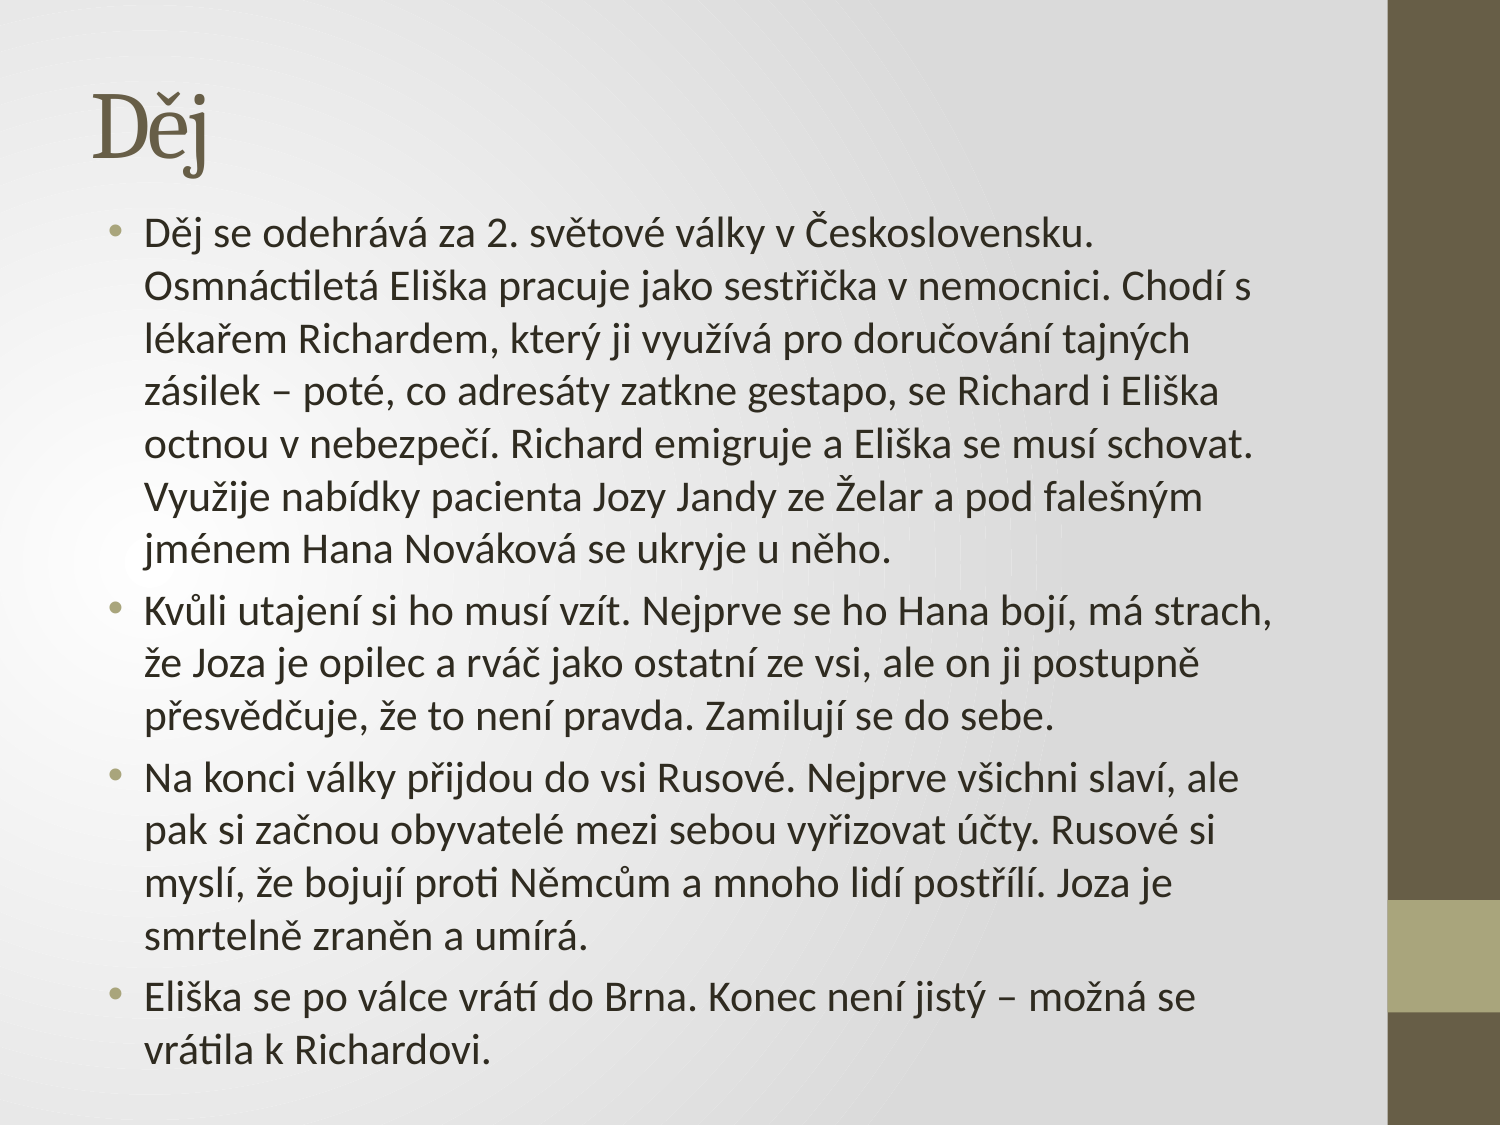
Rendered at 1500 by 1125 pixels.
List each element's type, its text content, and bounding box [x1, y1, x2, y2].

list Děj se odehrává za 2. světové války v Československu. Osmnáctiletá Eliška pracuje jako sestřička v nemocnici. Chodí s lékařem Richardem, který ji využívá pro doručování tajných zásilek – poté, co adresáty zatkne gestapo, se Richard i Eliška octnou v nebezpečí. Richard emigruje a Eliška se musí schovat. Využije nabídky pacienta Jozy Jandy ze Želar a pod falešným jménem Hana Nováková se ukryje u něho. Kvůli utajení si ho musí vzít. Nejprve se ho Hana bojí, má strach, že Joza je opilec a rváč jako ostatní ze vsi, ale on ji postupně přesvědčuje, že to není pravda. Zamilují se do sebe. Na konci války přijdou do vsi Rusové. Nejprve všichni slaví, ale pak si začnou obyvatelé mezi sebou vyřizovat účty. Rusové si myslí, že bojují proti Němcům a mnoho lidí postřílí. Joza je smrtelně zraněn a umírá. Eliška se po válce vrátí do Brna. Konec není jistý – možná se vrátila k Richardovi. [75, 196, 1325, 1083]
title Děj [75, 45, 1325, 196]
